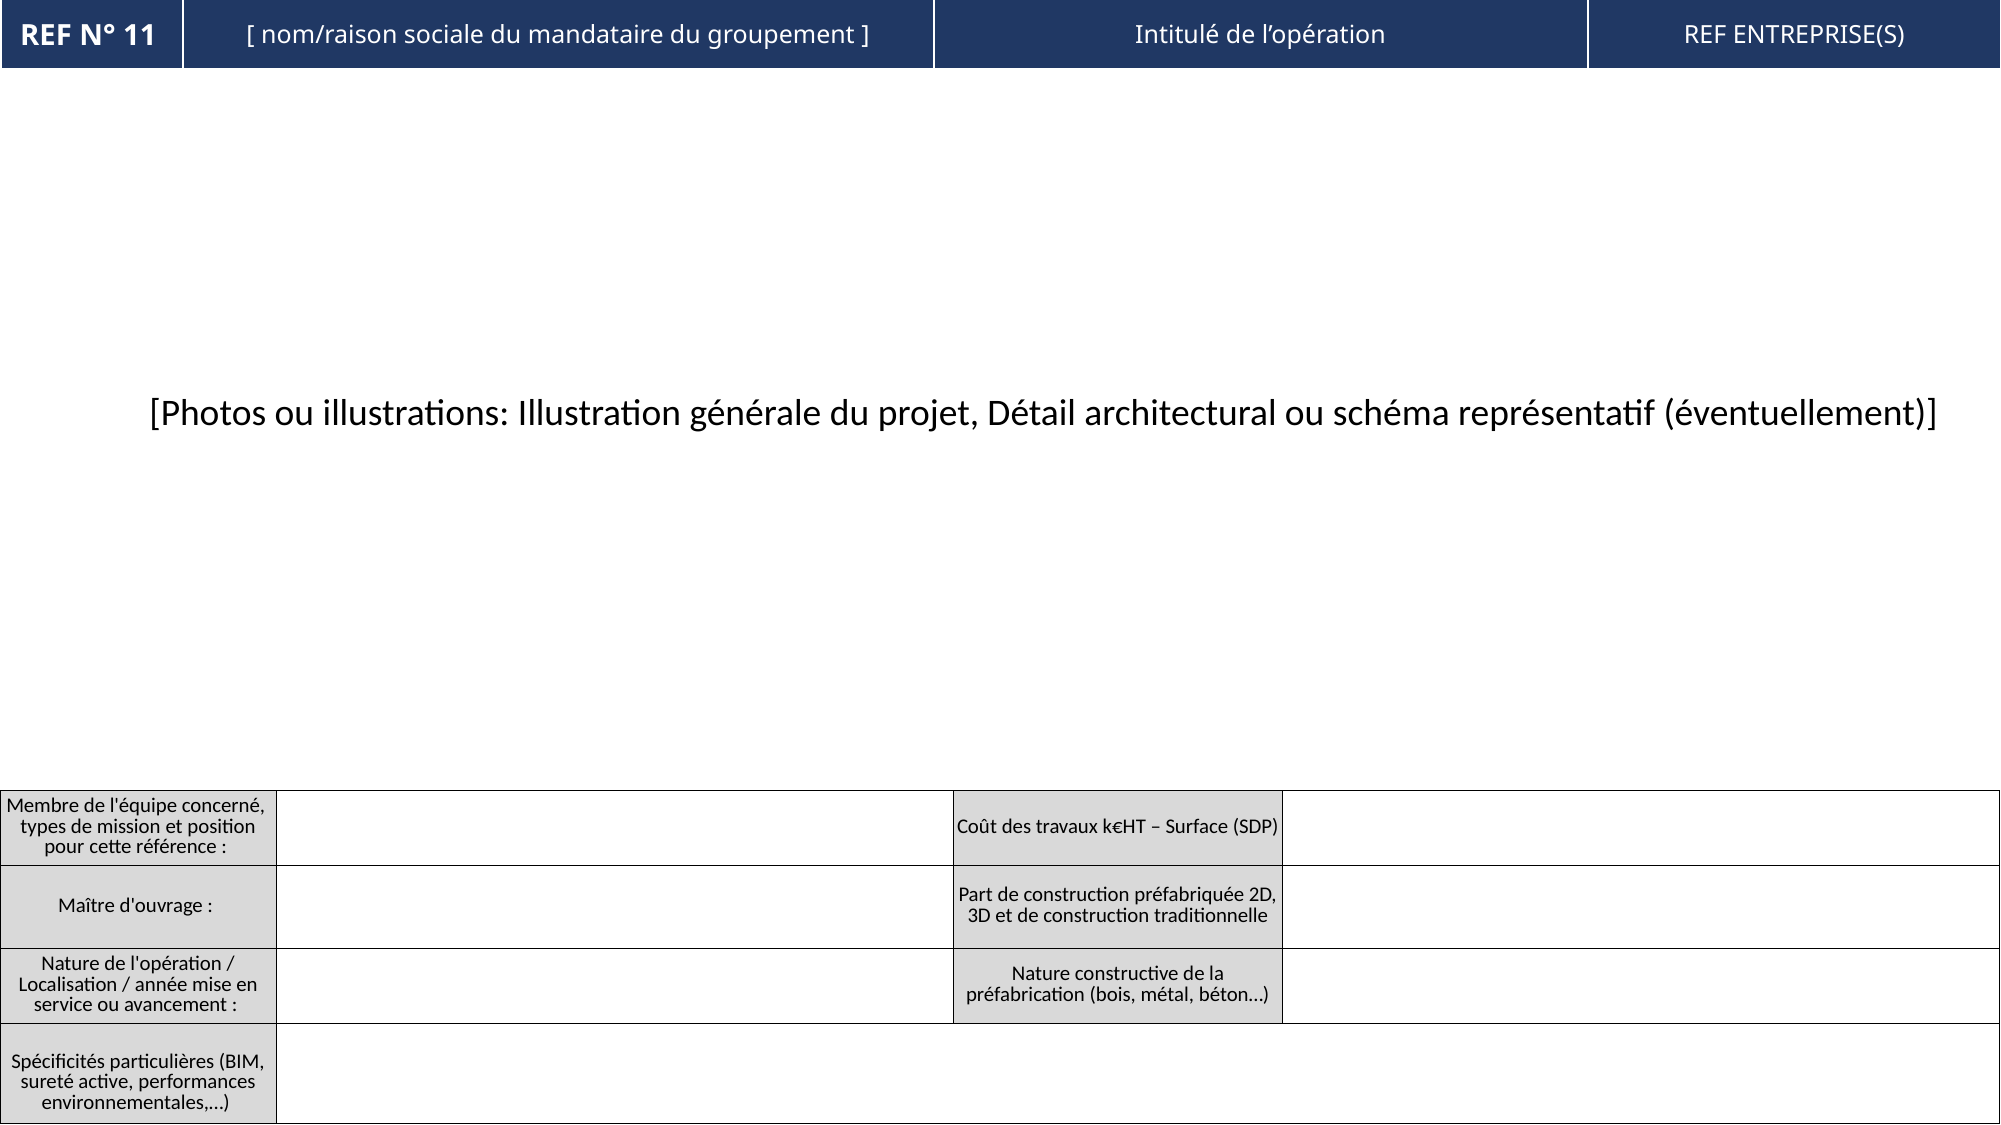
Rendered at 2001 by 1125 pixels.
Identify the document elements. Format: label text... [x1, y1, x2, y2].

table_header Membre de l'équipe concerné, types de mission et position pour cette référence : [1, 791, 276, 865]
table_cell [277, 949, 953, 1023]
table_cell [277, 1024, 1999, 1123]
table_cell [1283, 949, 1999, 1023]
table_cell Nature de l'opération / Localisation / année mise en service ou avancement : [1, 949, 276, 1023]
table_cell [277, 866, 953, 948]
text_box [Photos ou illustrations: Illustration générale du projet, Détail architectural ou schéma représentatif (éventuellement)] [113, 380, 1976, 440]
table_header [ nom/raison sociale du mandataire du groupement ] [184, 0, 933, 68]
table_header [277, 791, 953, 865]
table_header [1283, 791, 1999, 865]
table_header REF N° 11 [2, 0, 182, 68]
table_cell [1283, 866, 1999, 948]
table_header Coût des travaux k€HT – Surface (SDP) [954, 791, 1282, 865]
table_header REF ENTREPRISE(S) [1589, 0, 2000, 68]
table_cell Maître d'ouvrage : [1, 866, 276, 948]
table_header Intitulé de l’opération [935, 0, 1587, 68]
table_cell Part de construction préfabriquée 2D, 3D et de construction traditionnelle [954, 866, 1282, 948]
table_cell Nature constructive de la préfabrication (bois, métal, béton…) [954, 949, 1282, 1023]
table_cell Spécificités particulières (BIM, sureté active, performances environnementales,…) [1, 1024, 276, 1123]
